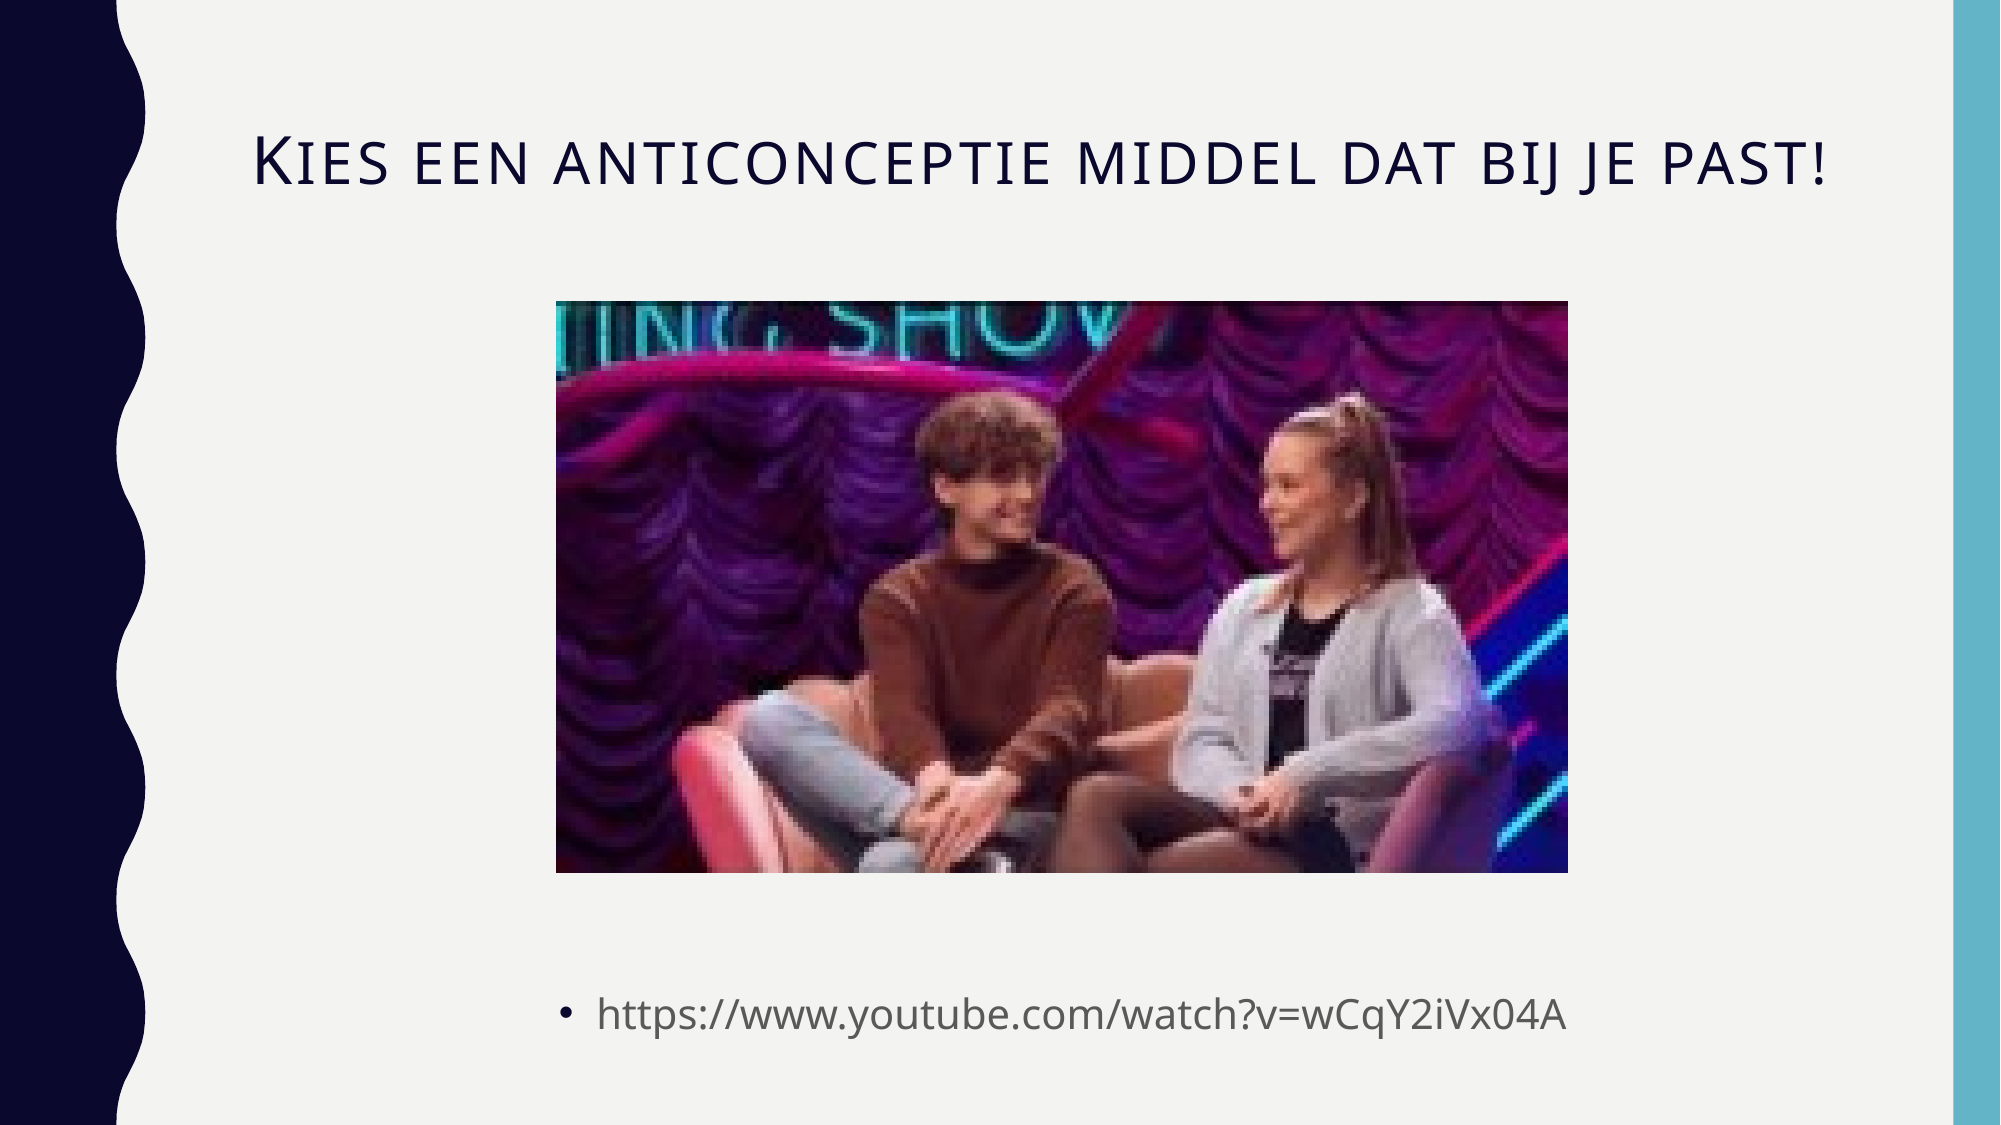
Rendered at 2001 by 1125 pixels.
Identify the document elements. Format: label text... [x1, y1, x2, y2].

list https://www.youtube.com/watch?v=wCqY2iVx04A [543, 975, 2000, 1077]
title Kies een anticonceptie middel dat bij je past! [205, 119, 1875, 365]
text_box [555, 300, 1569, 874]
